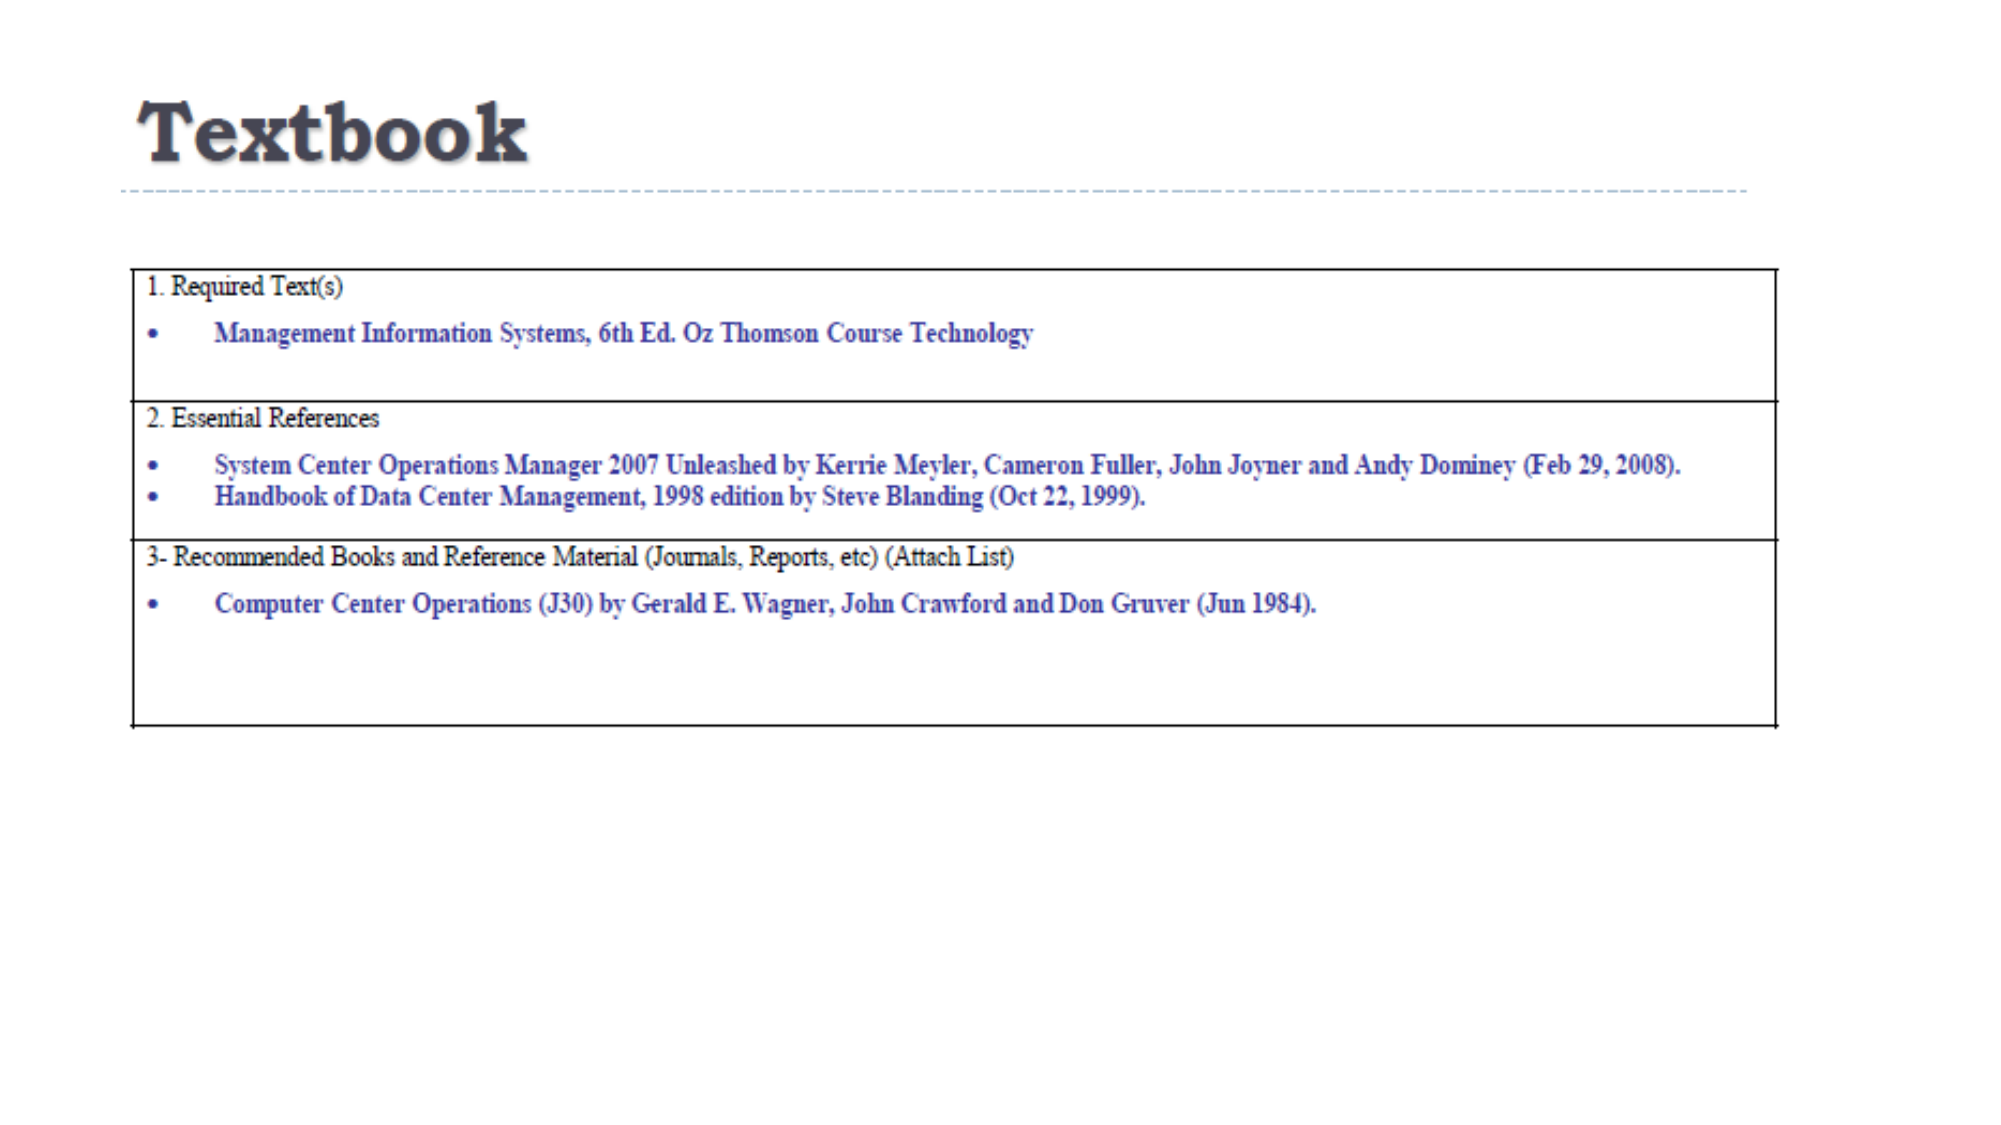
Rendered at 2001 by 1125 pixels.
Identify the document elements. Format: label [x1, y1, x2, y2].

picture [120, 70, 1800, 977]
